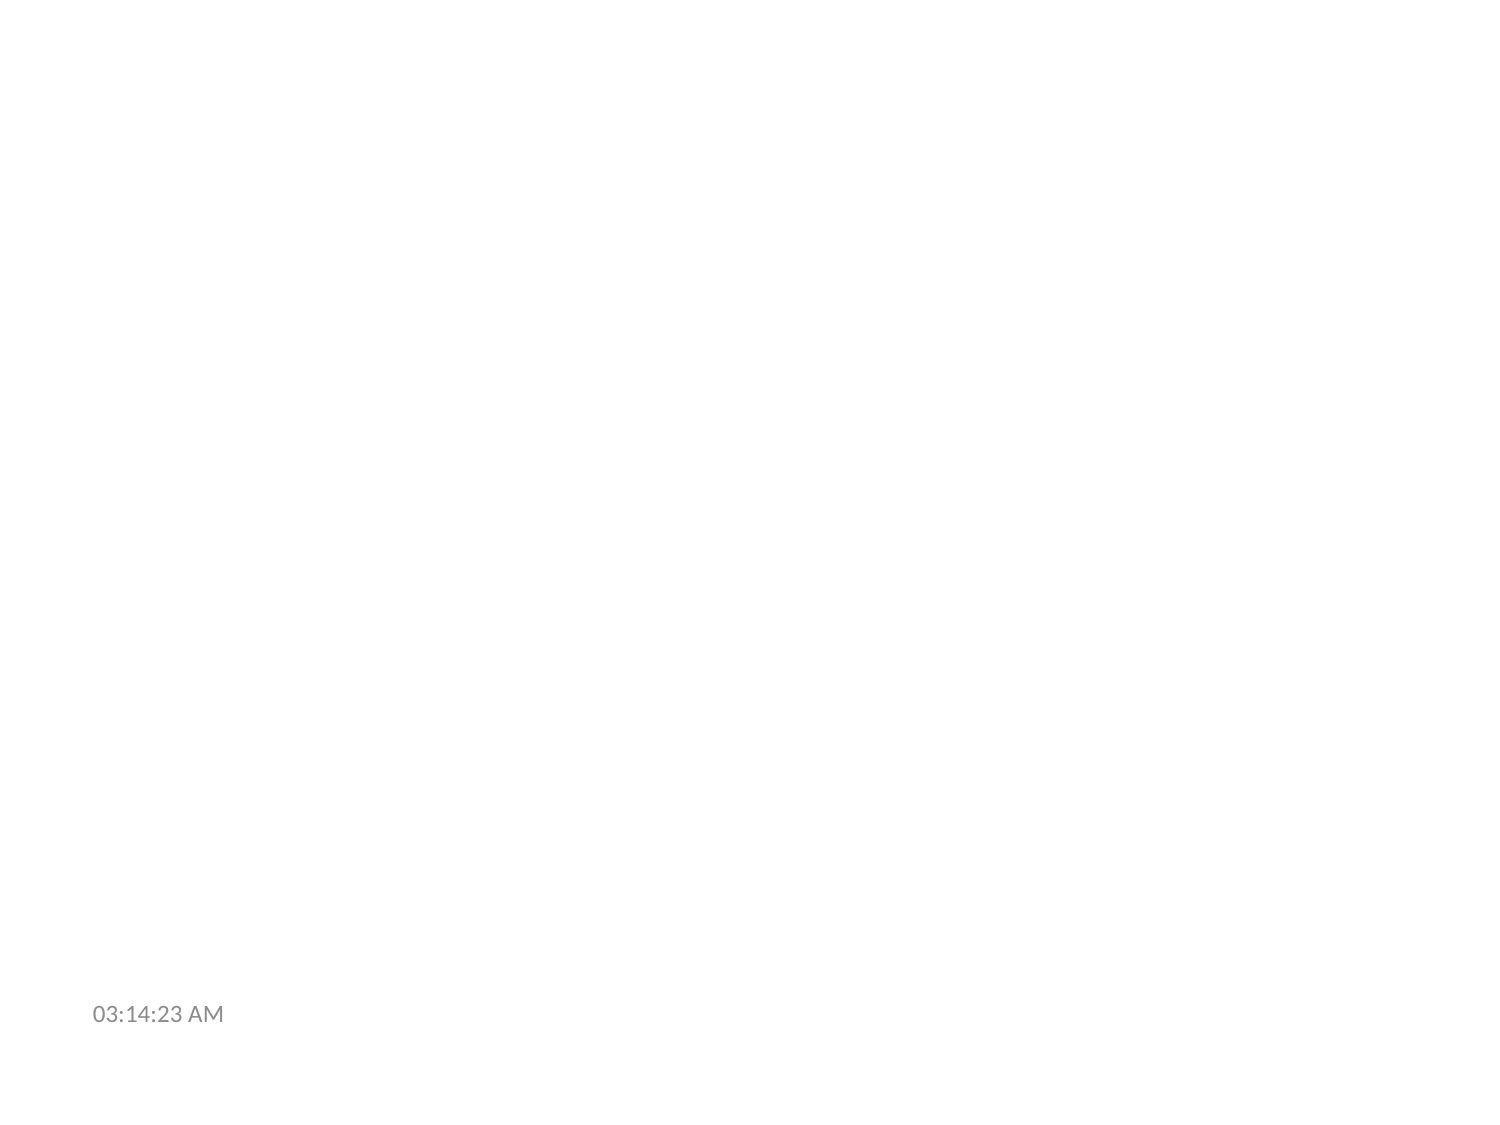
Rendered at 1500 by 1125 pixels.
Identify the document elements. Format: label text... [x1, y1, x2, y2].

text_box 3:35:09 PM [77, 982, 428, 1043]
